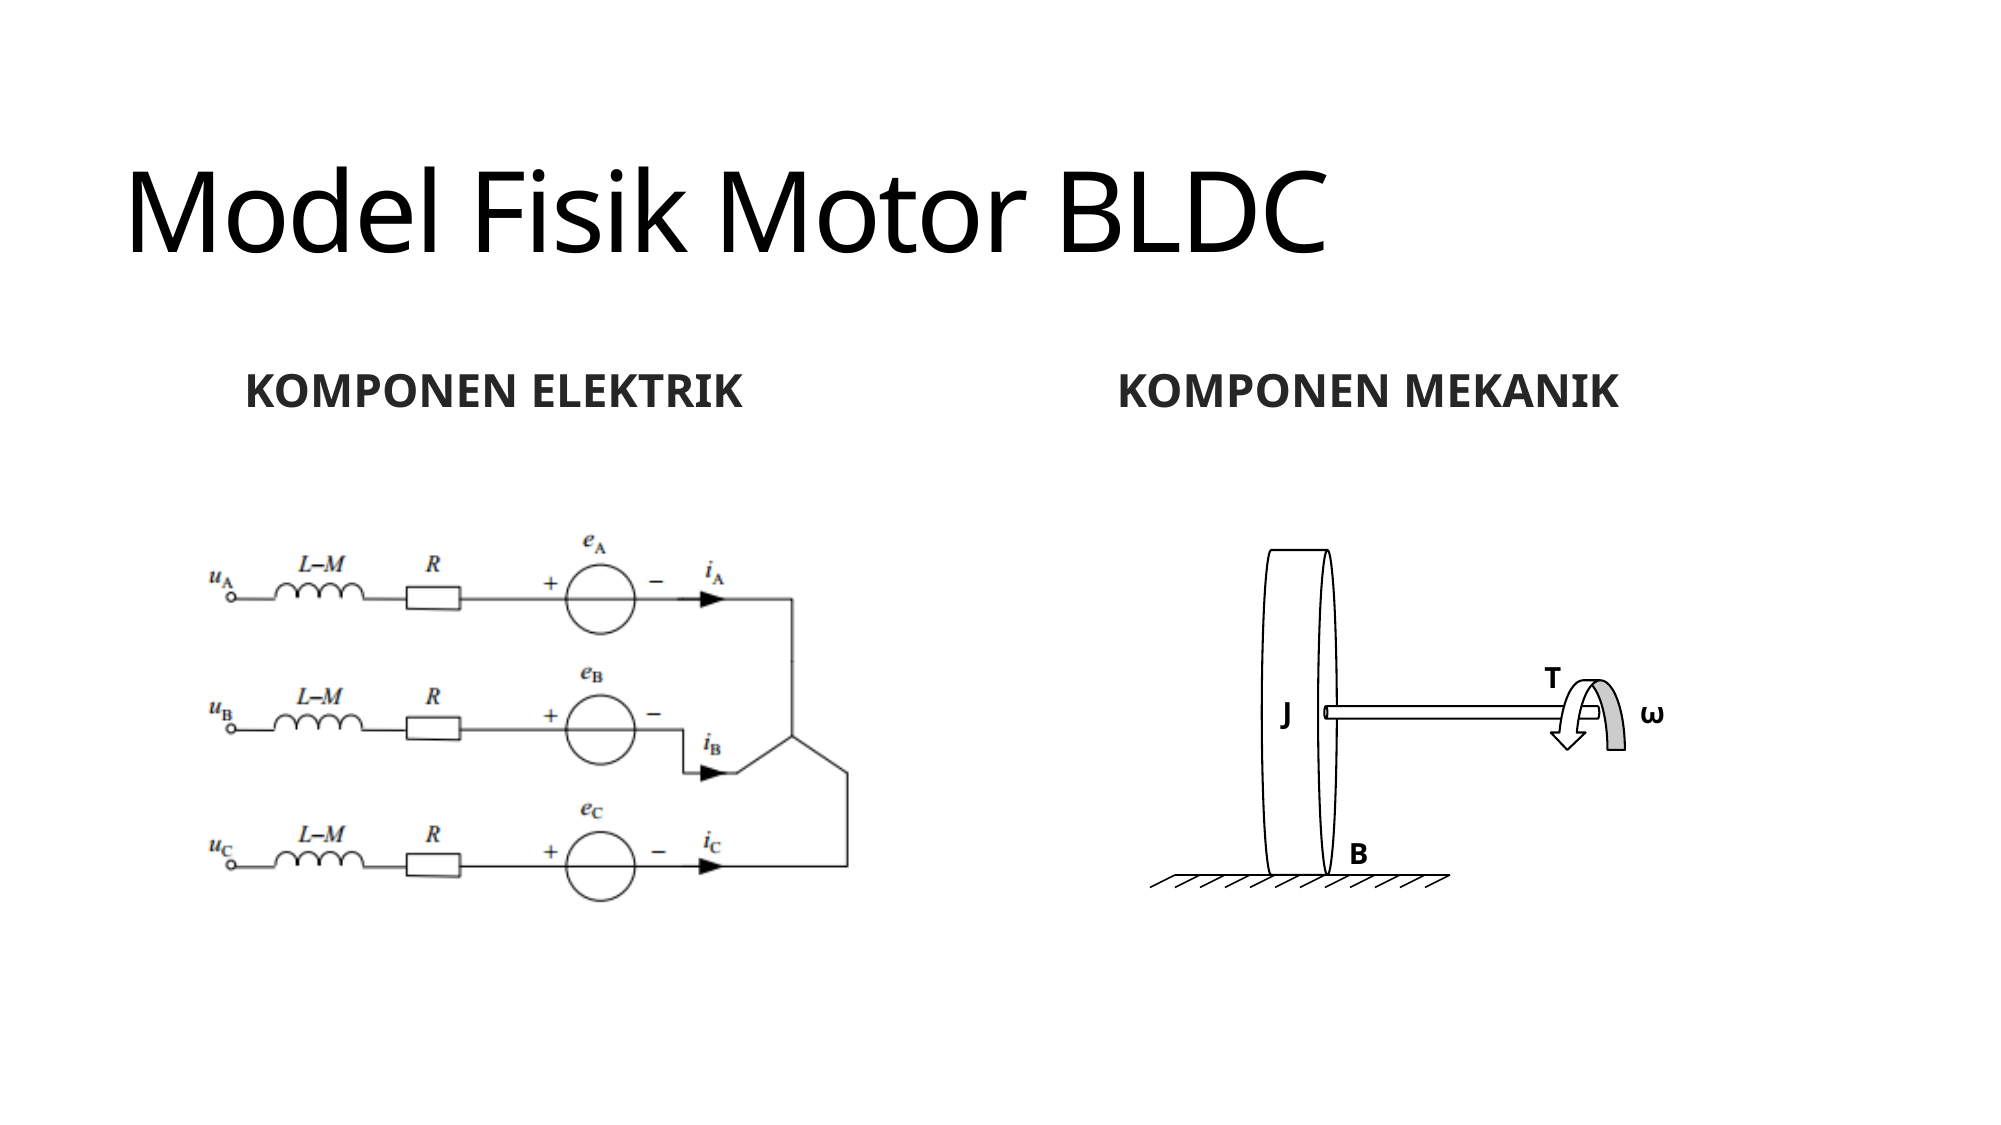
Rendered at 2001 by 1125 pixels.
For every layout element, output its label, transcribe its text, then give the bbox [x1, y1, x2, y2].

list Komponen mekanik [985, 334, 1751, 453]
list KOMPONEN elektrik [111, 334, 876, 454]
title Model Fisik Motor BLDC [107, 81, 1875, 354]
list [184, 525, 877, 915]
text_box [1149, 549, 1751, 888]
